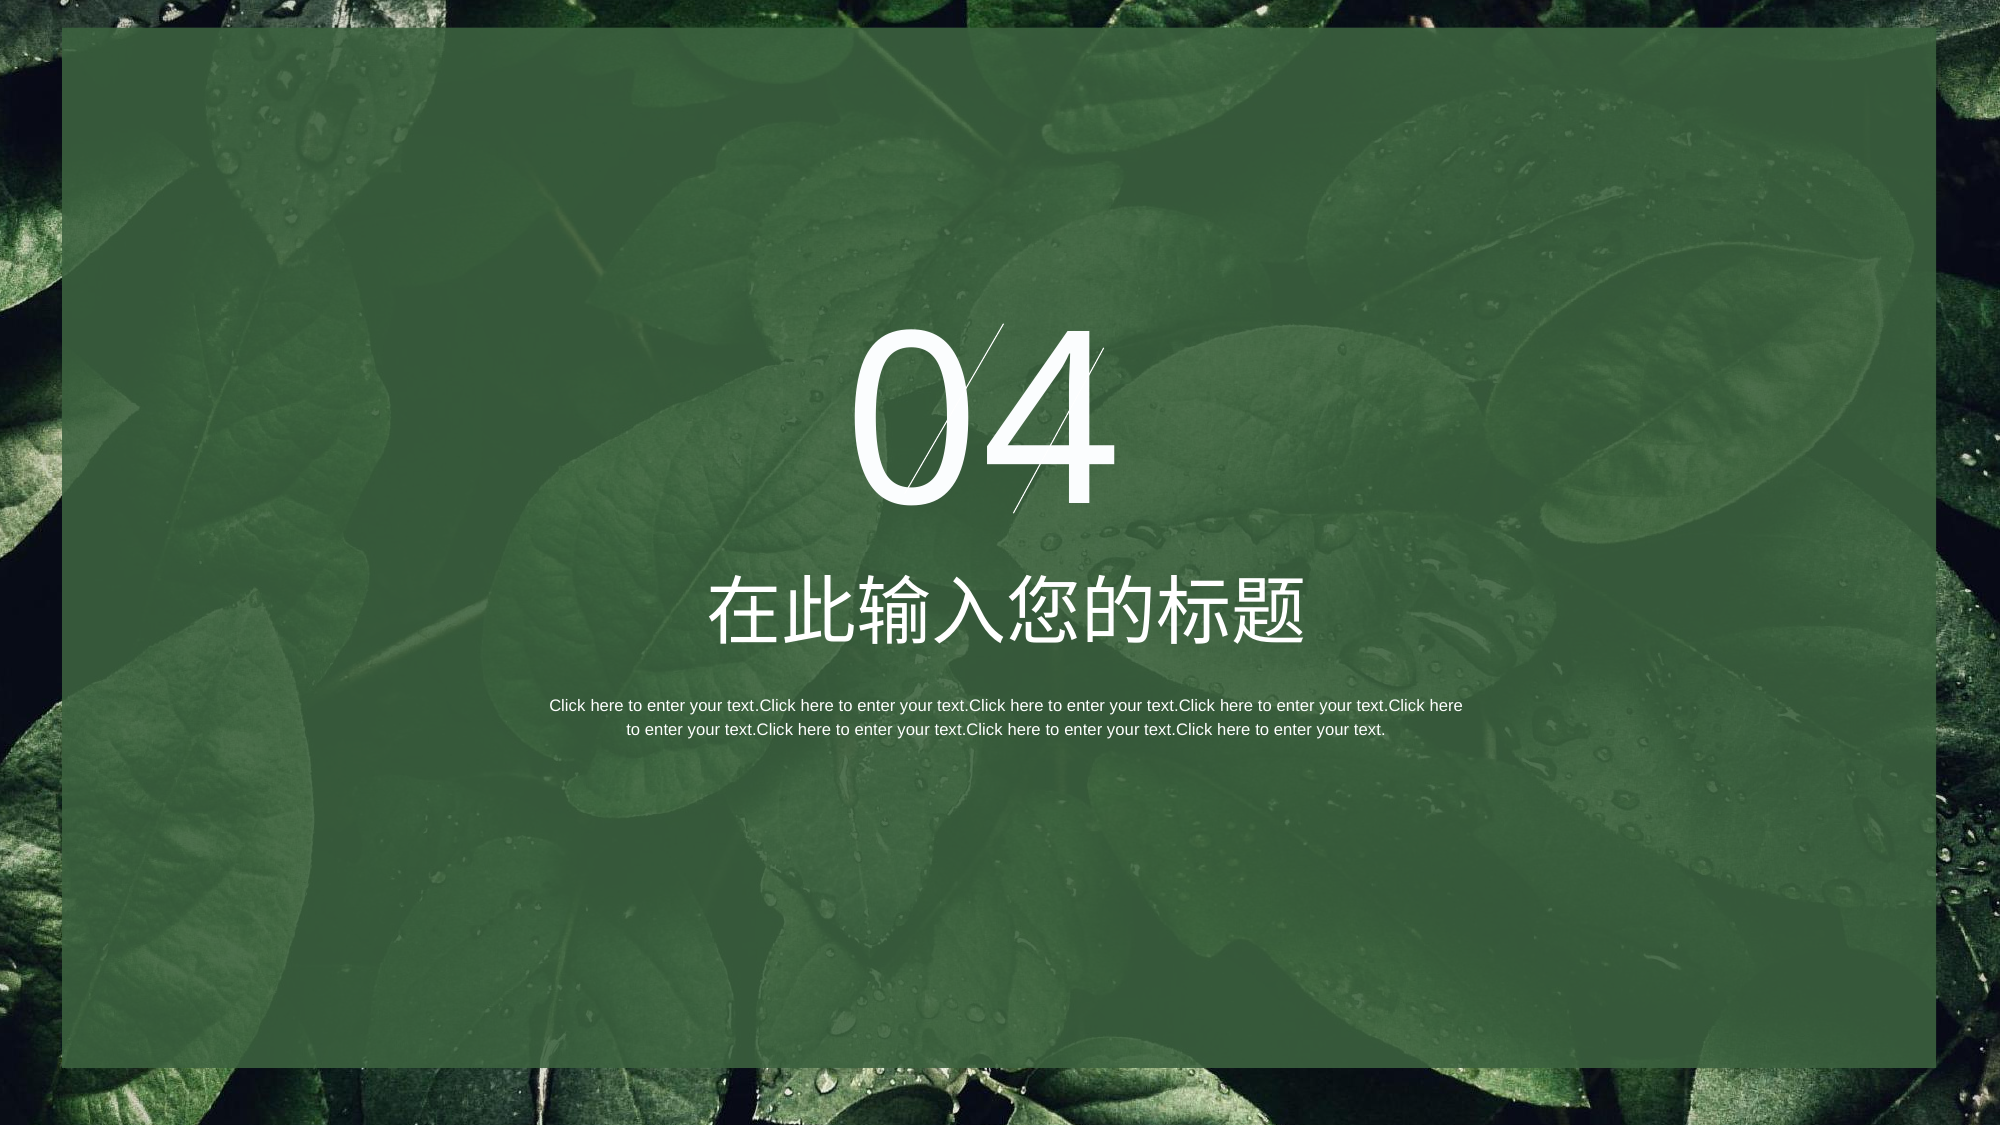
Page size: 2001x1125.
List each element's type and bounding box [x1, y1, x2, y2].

text_box [1013, 347, 1104, 514]
text_box [904, 323, 1004, 495]
picture [0, 0, 2000, 1125]
